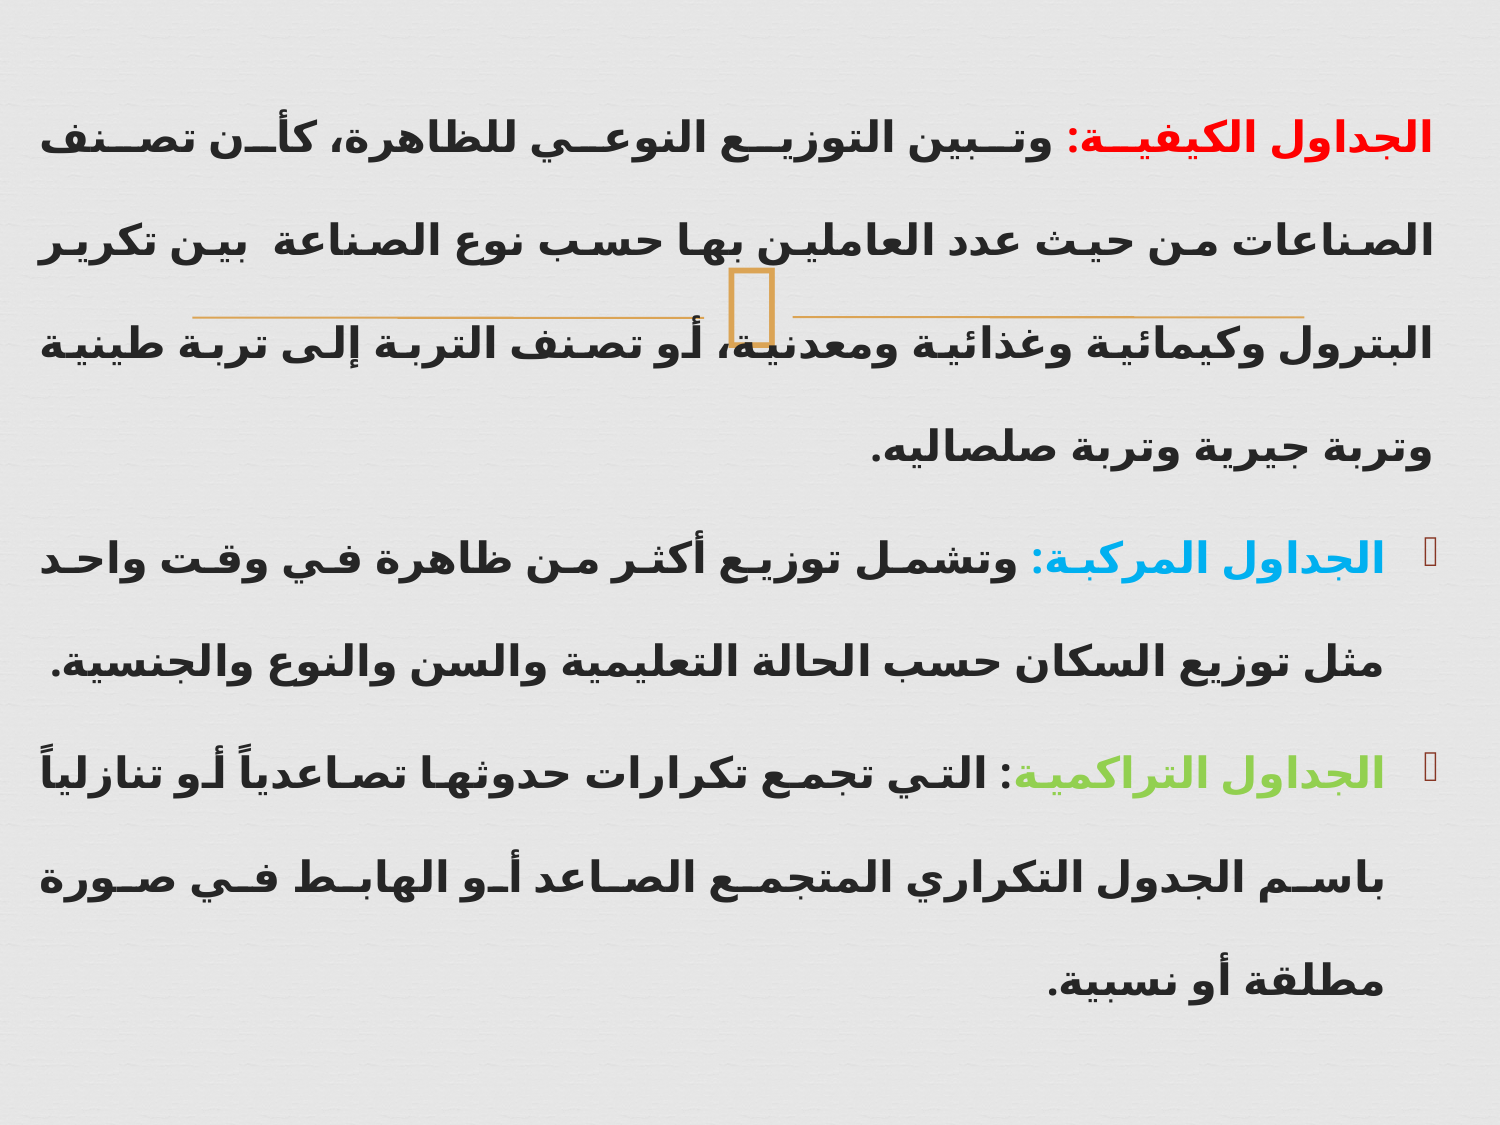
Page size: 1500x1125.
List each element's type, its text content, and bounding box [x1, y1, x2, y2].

list الجداول الكيفية: وتبين التوزيع النوعي للظاهرة، كأن تصنف الصناعات من حيث عدد العاملين بها حسب نوع الصناعة بين تكرير البترول وكيمائية وغذائية ومعدنية، أو تصنف التربة إلى تربة طينية وتربة جيرية وتربة صلصاليه. الجداول المركبة: وتشمل توزيع أكثر من ظاهرة في وقت واحد مثل توزيع السكان حسب الحالة التعليمية والسن والنوع والجنسية. الجداول التراكمية: التي تجمع تكرارات حدوثها تصاعدياً أو تنازلياً باسم الجدول التكراري المتجمع الصاعد أو الهابط في صورة مطلقة أو نسبية. [24, 50, 1450, 1113]
